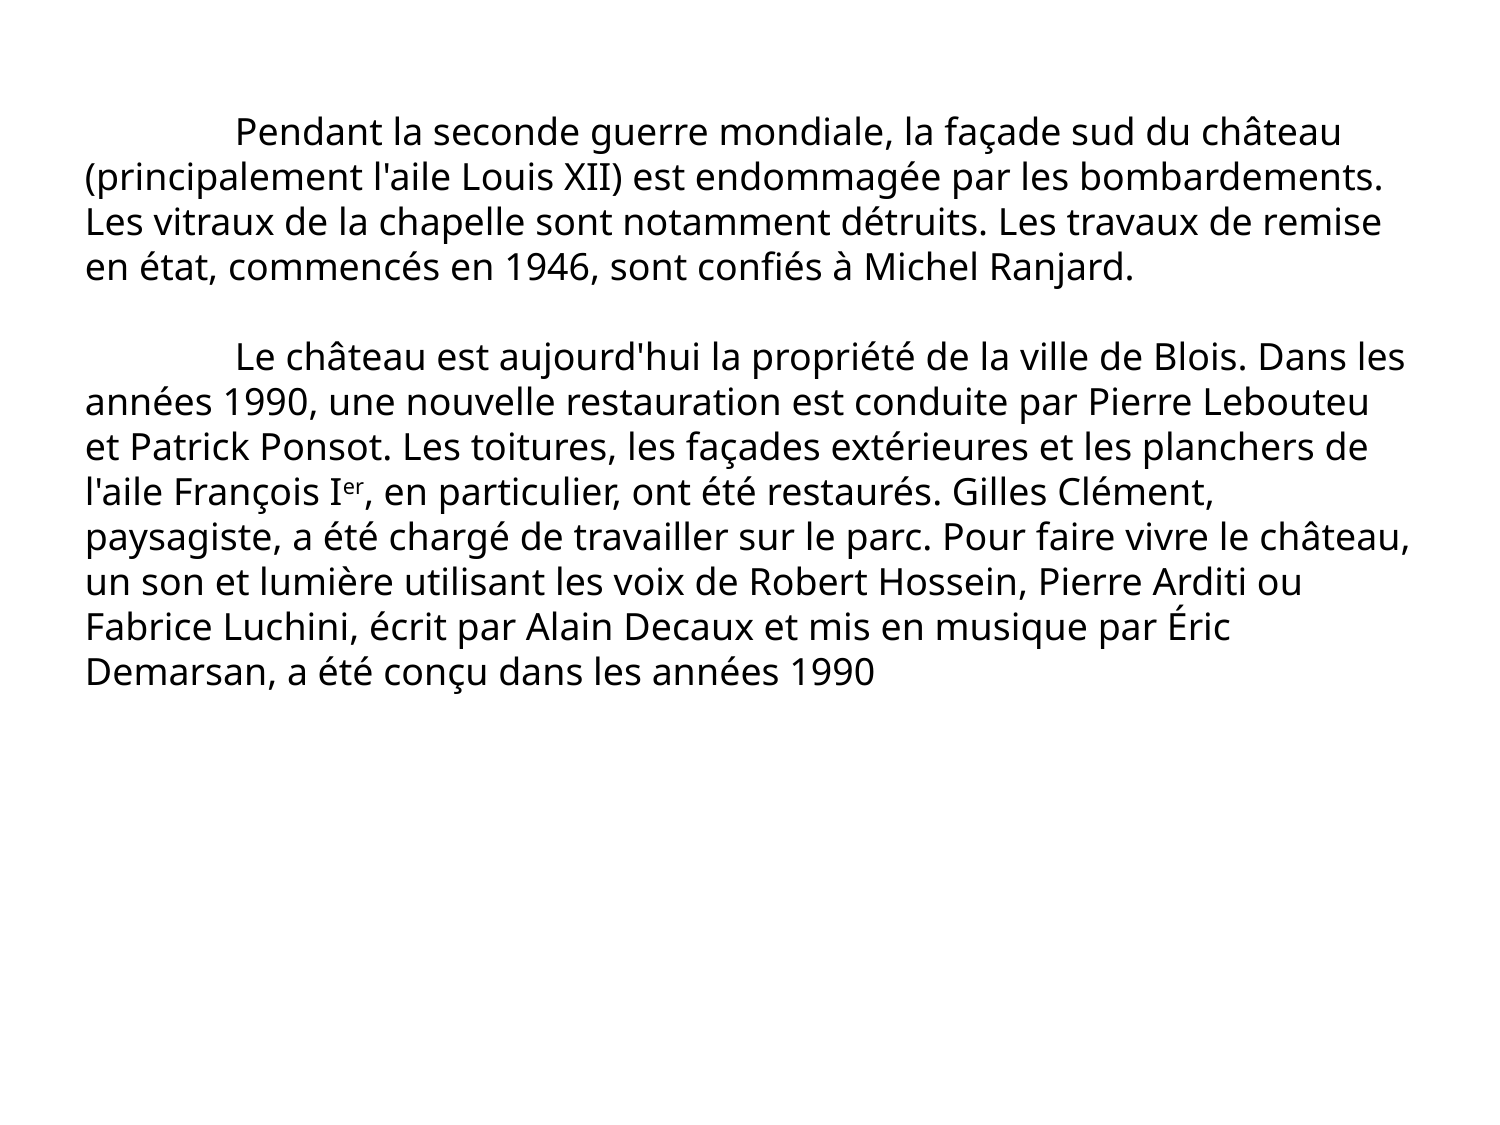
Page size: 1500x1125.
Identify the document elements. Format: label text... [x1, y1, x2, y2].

text_box Pendant la seconde guerre mondiale, la façade sud du château (principalement l'aile Louis XII) est endommagée par les bombardements. Les vitraux de la chapelle sont notamment détruits. Les travaux de remise en état, commencés en 1946, sont confiés à Michel Ranjard. Le château est aujourd'hui la propriété de la ville de Blois. Dans les années 1990, une nouvelle restauration est conduite par Pierre Lebouteu et Patrick Ponsot. Les toitures, les façades extérieures et les planchers de l'aile François Ier, en particulier, ont été restaurés. Gilles Clément, paysagiste, a été chargé de travailler sur le parc. Pour faire vivre le château, un son et lumière utilisant les voix de Robert Hossein, Pierre Arditi ou Fabrice Luchini, écrit par Alain Decaux et mis en musique par Éric Demarsan, a été conçu dans les années 1990 [70, 100, 1430, 701]
